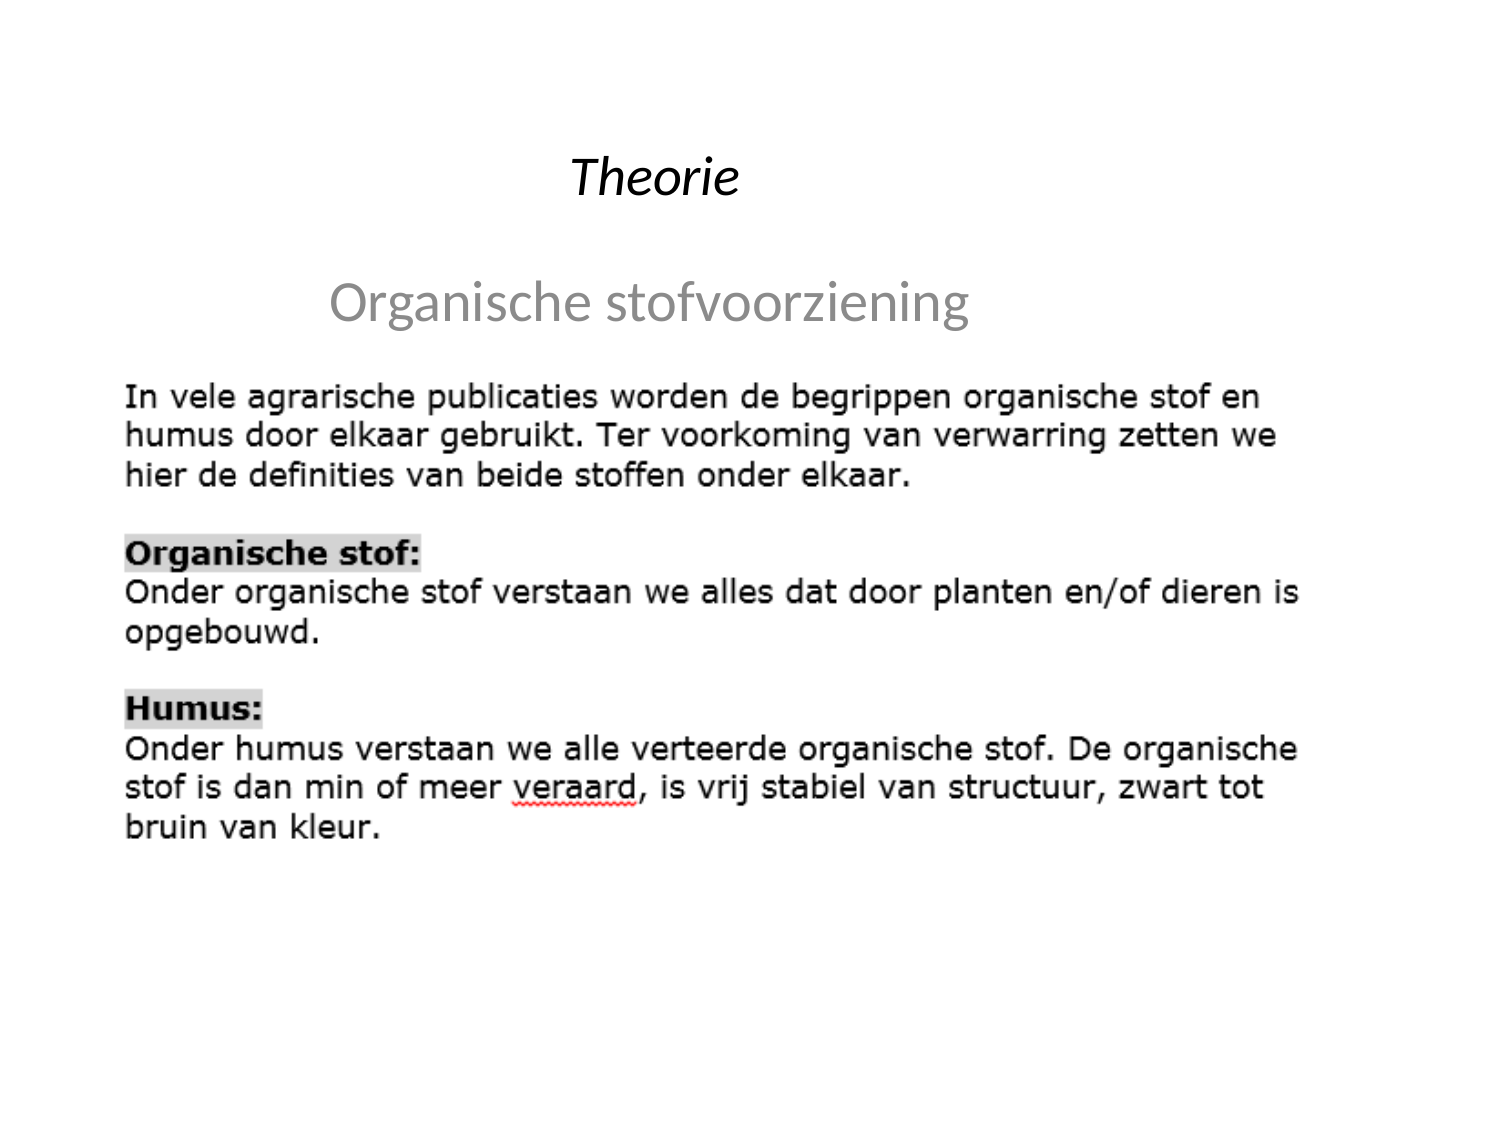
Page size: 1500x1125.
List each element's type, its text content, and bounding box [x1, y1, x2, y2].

picture [111, 361, 1314, 859]
subtitle Organische stofvoorziening [64, 255, 1235, 882]
title Theorie [112, 101, 1199, 244]
